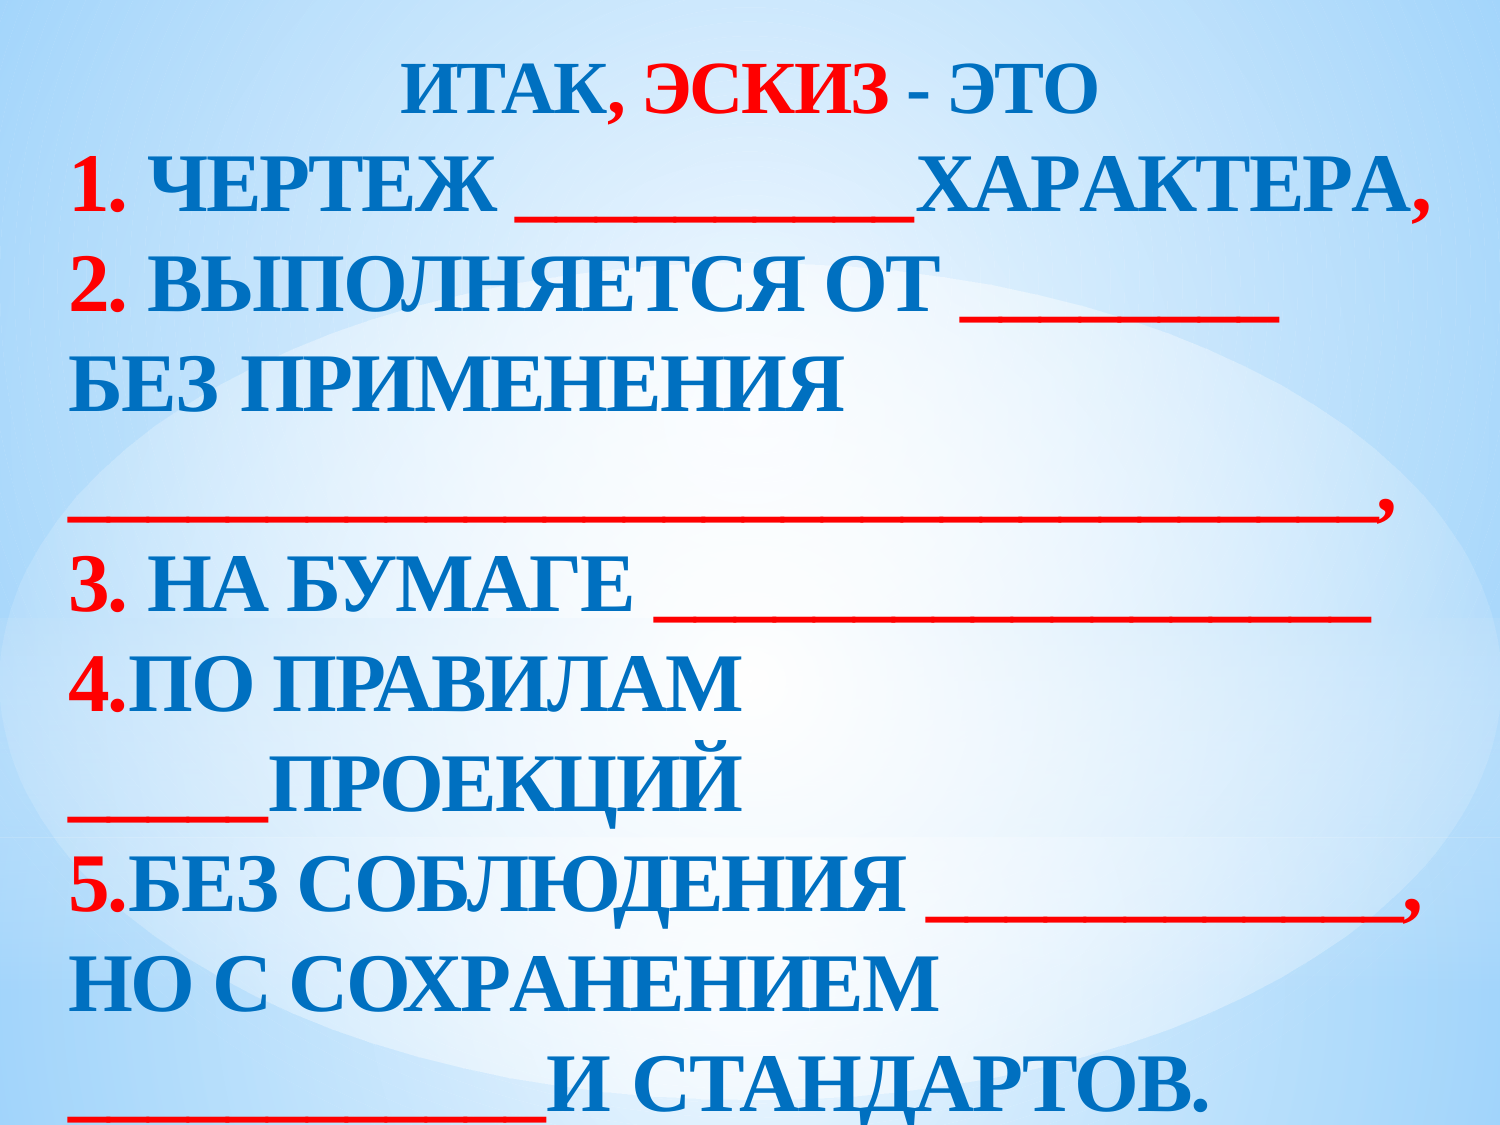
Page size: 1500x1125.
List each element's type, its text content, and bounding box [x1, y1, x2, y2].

list Итак, Эскиз - это 1. Чеpтеж __________хаpактеpа, 2. Выполняется от ________ без пpименения _________________________________, 3. На бумаге __________________ 4.По правилам _____проекций 5.Без соблюдения ____________, но с сохpанением ____________и стандартов. [53, 30, 1448, 1125]
